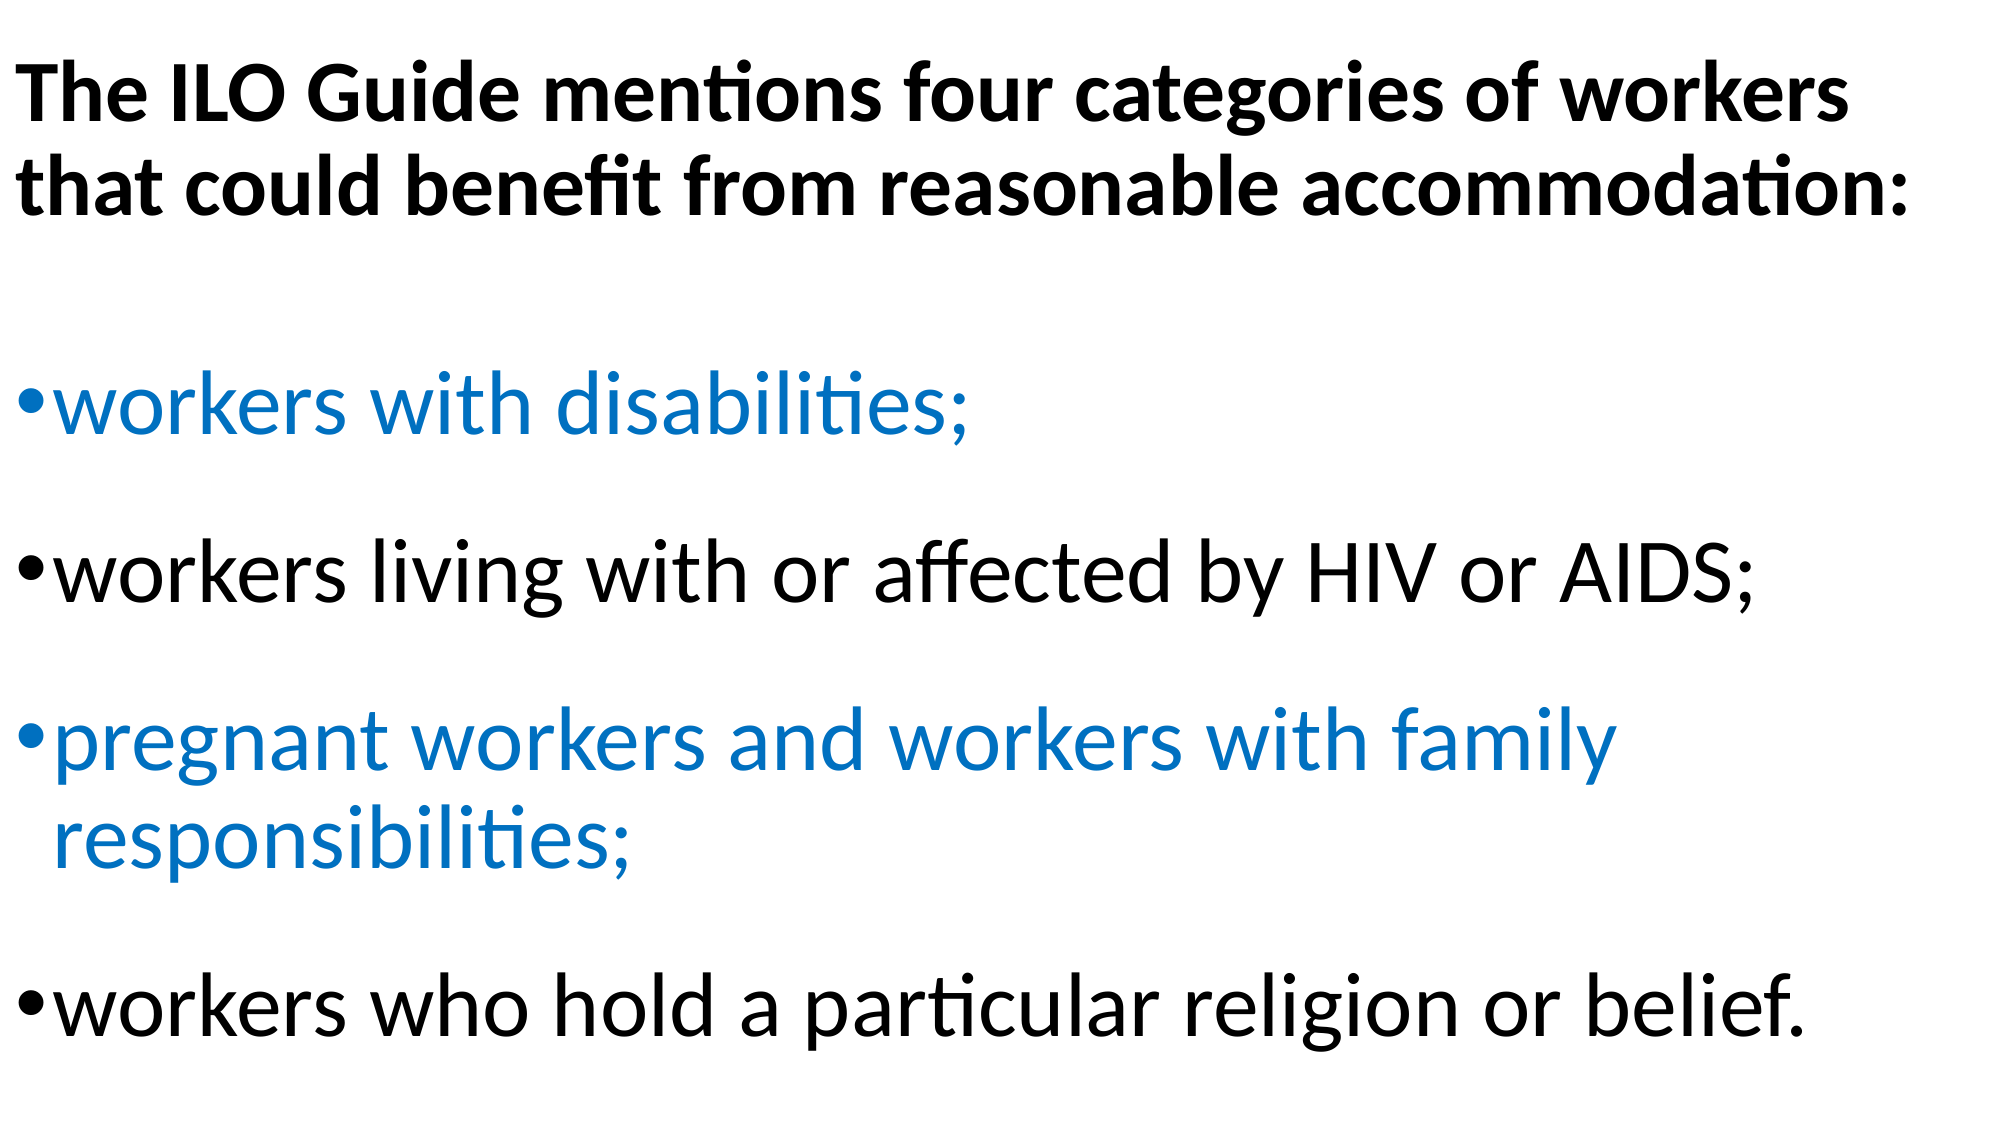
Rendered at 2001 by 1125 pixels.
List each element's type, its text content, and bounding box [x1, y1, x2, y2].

list The ILO Guide mentions four categories of workers that could benefit from reasonable accommodation: workers with disabilities; workers living with or affected by HIV or AIDS; pregnant workers and workers with family responsibilities; workers who hold a particular religion or belief. [0, 38, 1971, 1084]
